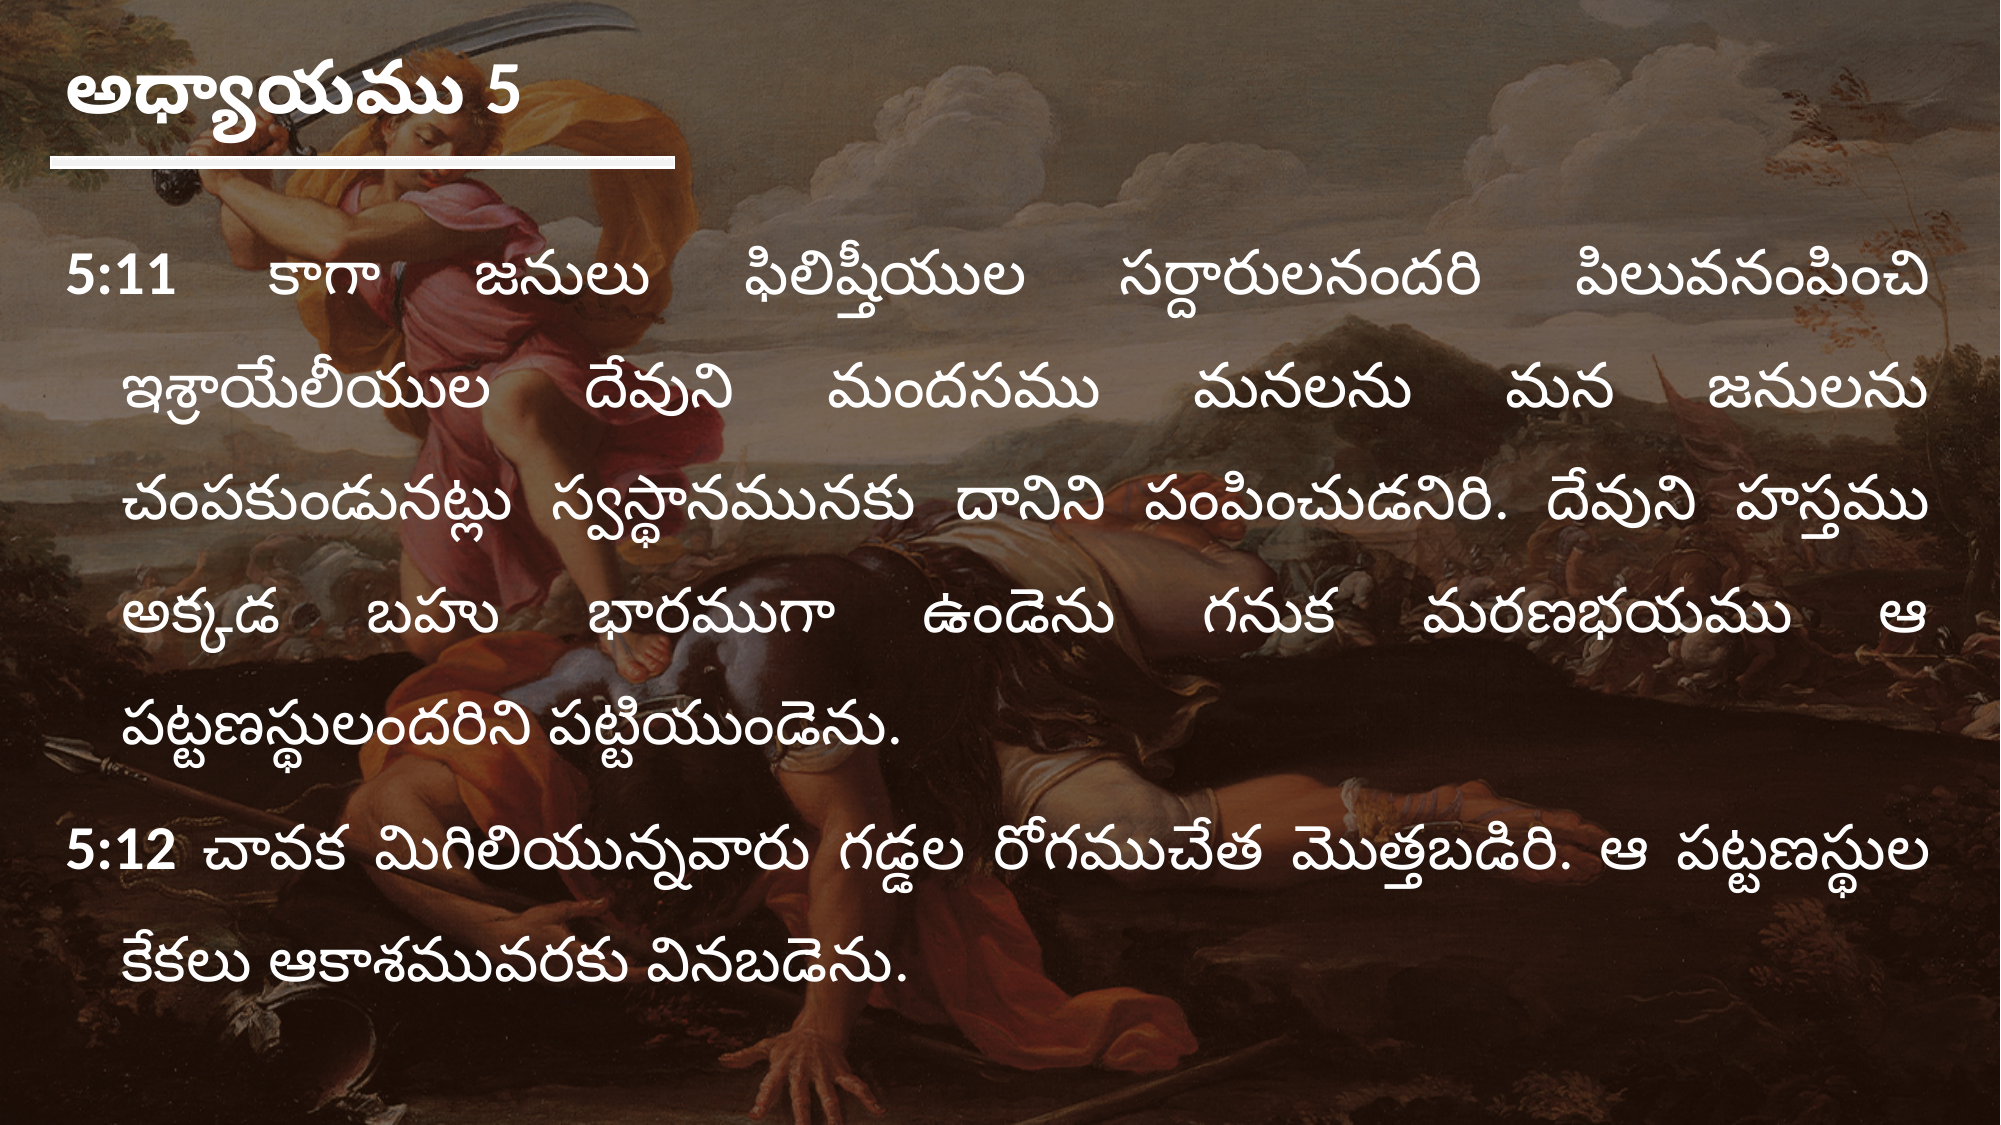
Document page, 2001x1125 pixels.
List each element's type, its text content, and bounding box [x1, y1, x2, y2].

list 5:11 కాగా జనులు ఫిలిష్తీయుల సర్దారులనందరి పిలువనంపించి ఇశ్రాయేలీయుల దేవుని మందసము మనలను మన జనులను చంపకుండునట్లు స్వస్థానమునకు దానిని పంపించుడనిరి. దేవుని హస్తము అక్కడ బహు భారముగా ఉండెను గనుక మరణభయము ఆ పట్టణస్థులందరిని పట్టియుండెను. 5:12 చావక మిగిలియున్నవారు గడ్డల రోగముచేత మొత్తబడిరి. ఆ పట్టణస్థుల కేకలు ఆకాశమువరకు వినబడెను. [50, 187, 1946, 1063]
title అధ్యాయము 5 [50, 0, 1925, 167]
picture [0, 0, 2000, 1125]
